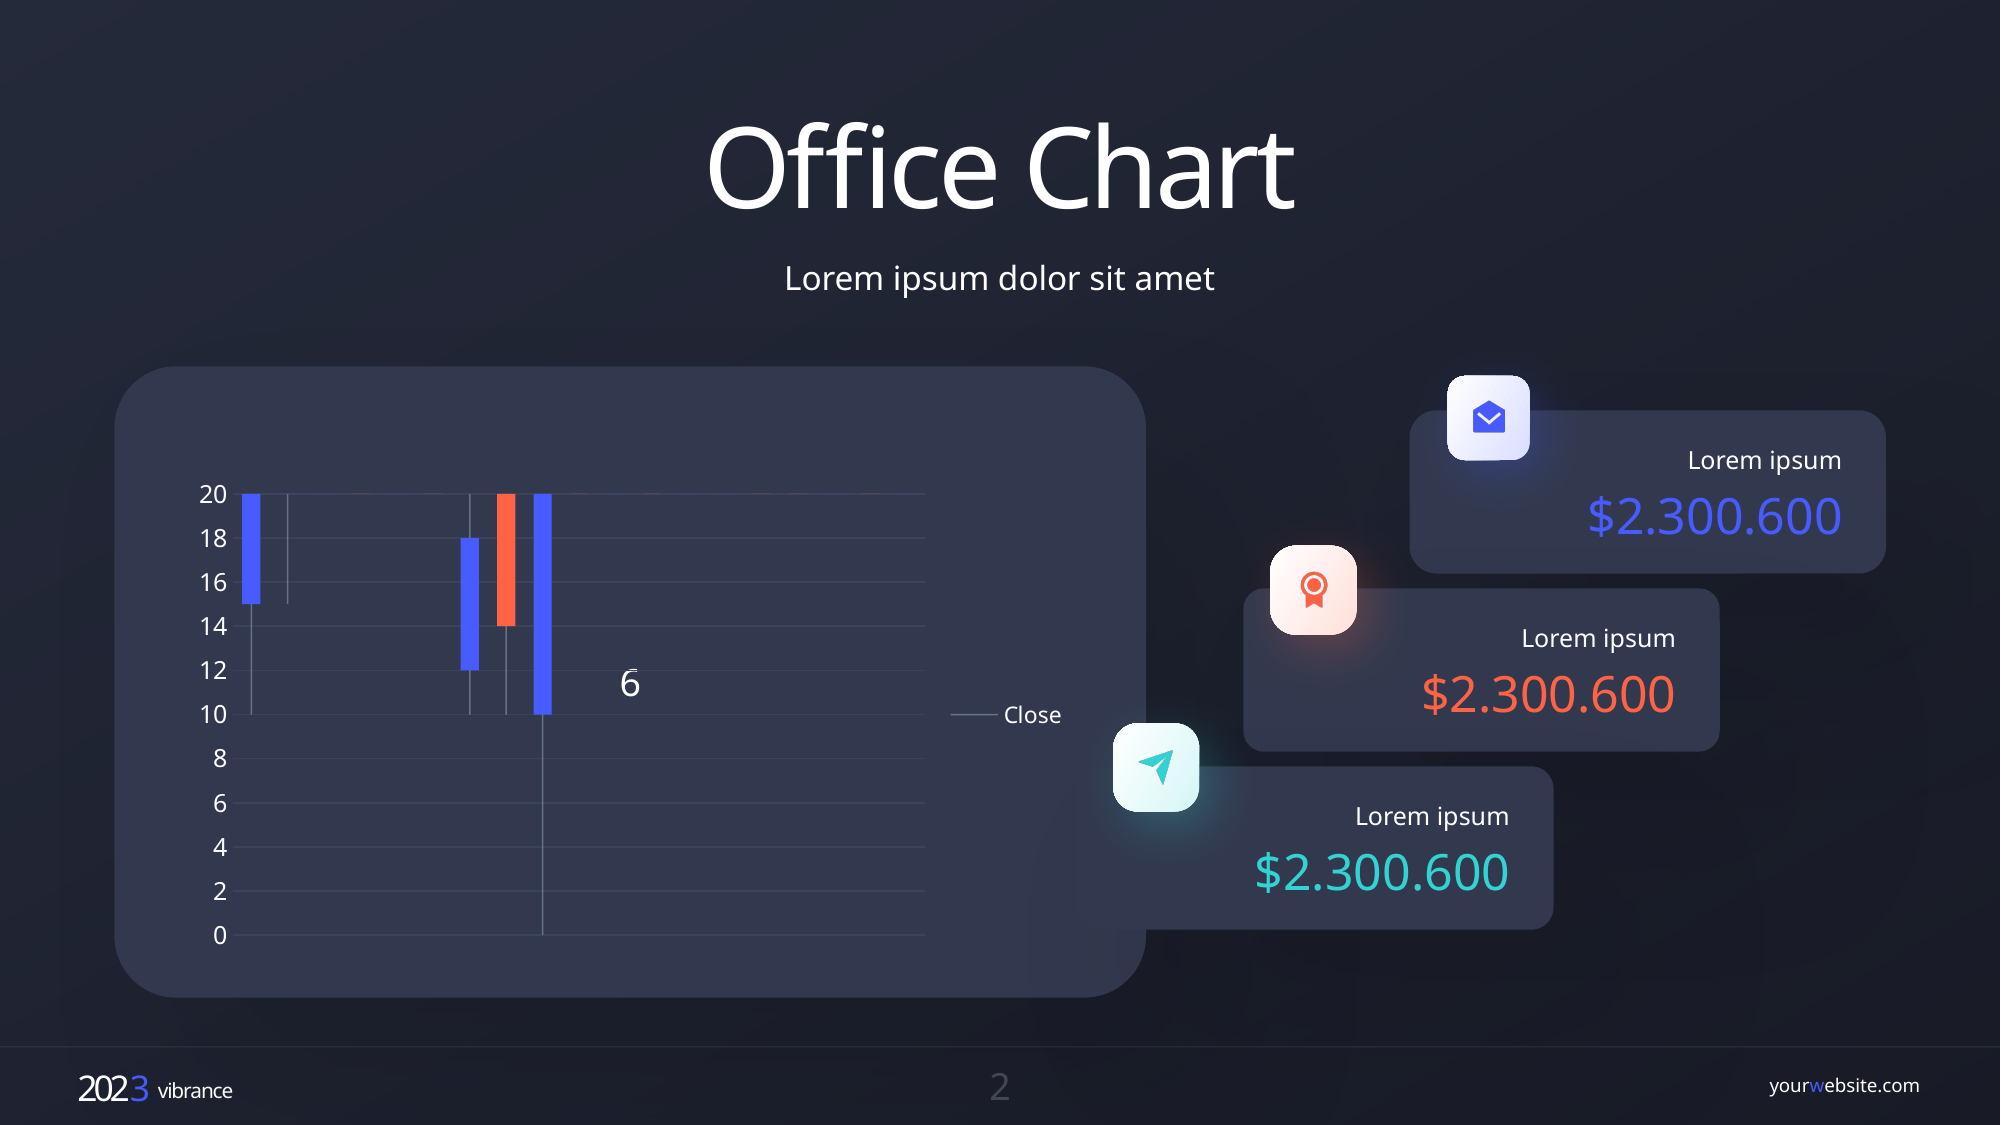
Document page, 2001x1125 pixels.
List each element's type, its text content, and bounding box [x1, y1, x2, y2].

text_box Office Chart [562, 88, 1438, 238]
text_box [114, 366, 1147, 998]
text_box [1243, 545, 1720, 752]
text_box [1409, 375, 1887, 574]
text_box Lorem ipsum dolor sit amet [464, 249, 1536, 304]
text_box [1076, 723, 1554, 930]
